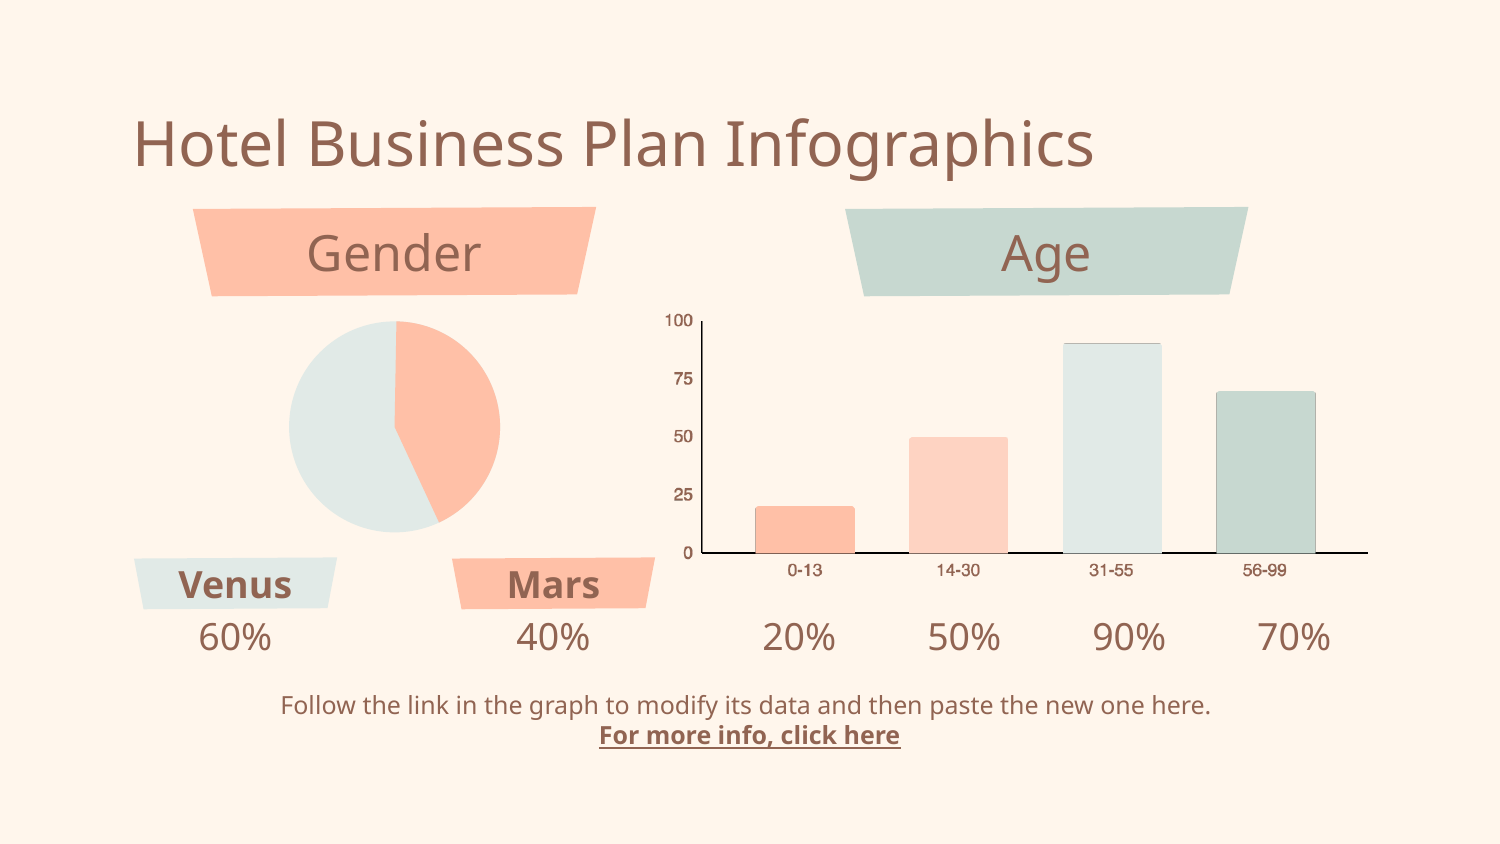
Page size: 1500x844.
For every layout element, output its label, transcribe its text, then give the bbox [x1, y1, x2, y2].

text_box Follow the link in the graph to modify its data and then paste the new one here. For more info, click here [117, 703, 1383, 740]
text_box [289, 321, 439, 533]
picture [648, 297, 1382, 593]
text_box [394, 321, 501, 523]
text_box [192, 206, 597, 297]
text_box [844, 206, 1249, 297]
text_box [733, 609, 1361, 662]
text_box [133, 557, 338, 662]
title Hotel Business Plan Infographics [116, 88, 1383, 183]
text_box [451, 557, 656, 662]
